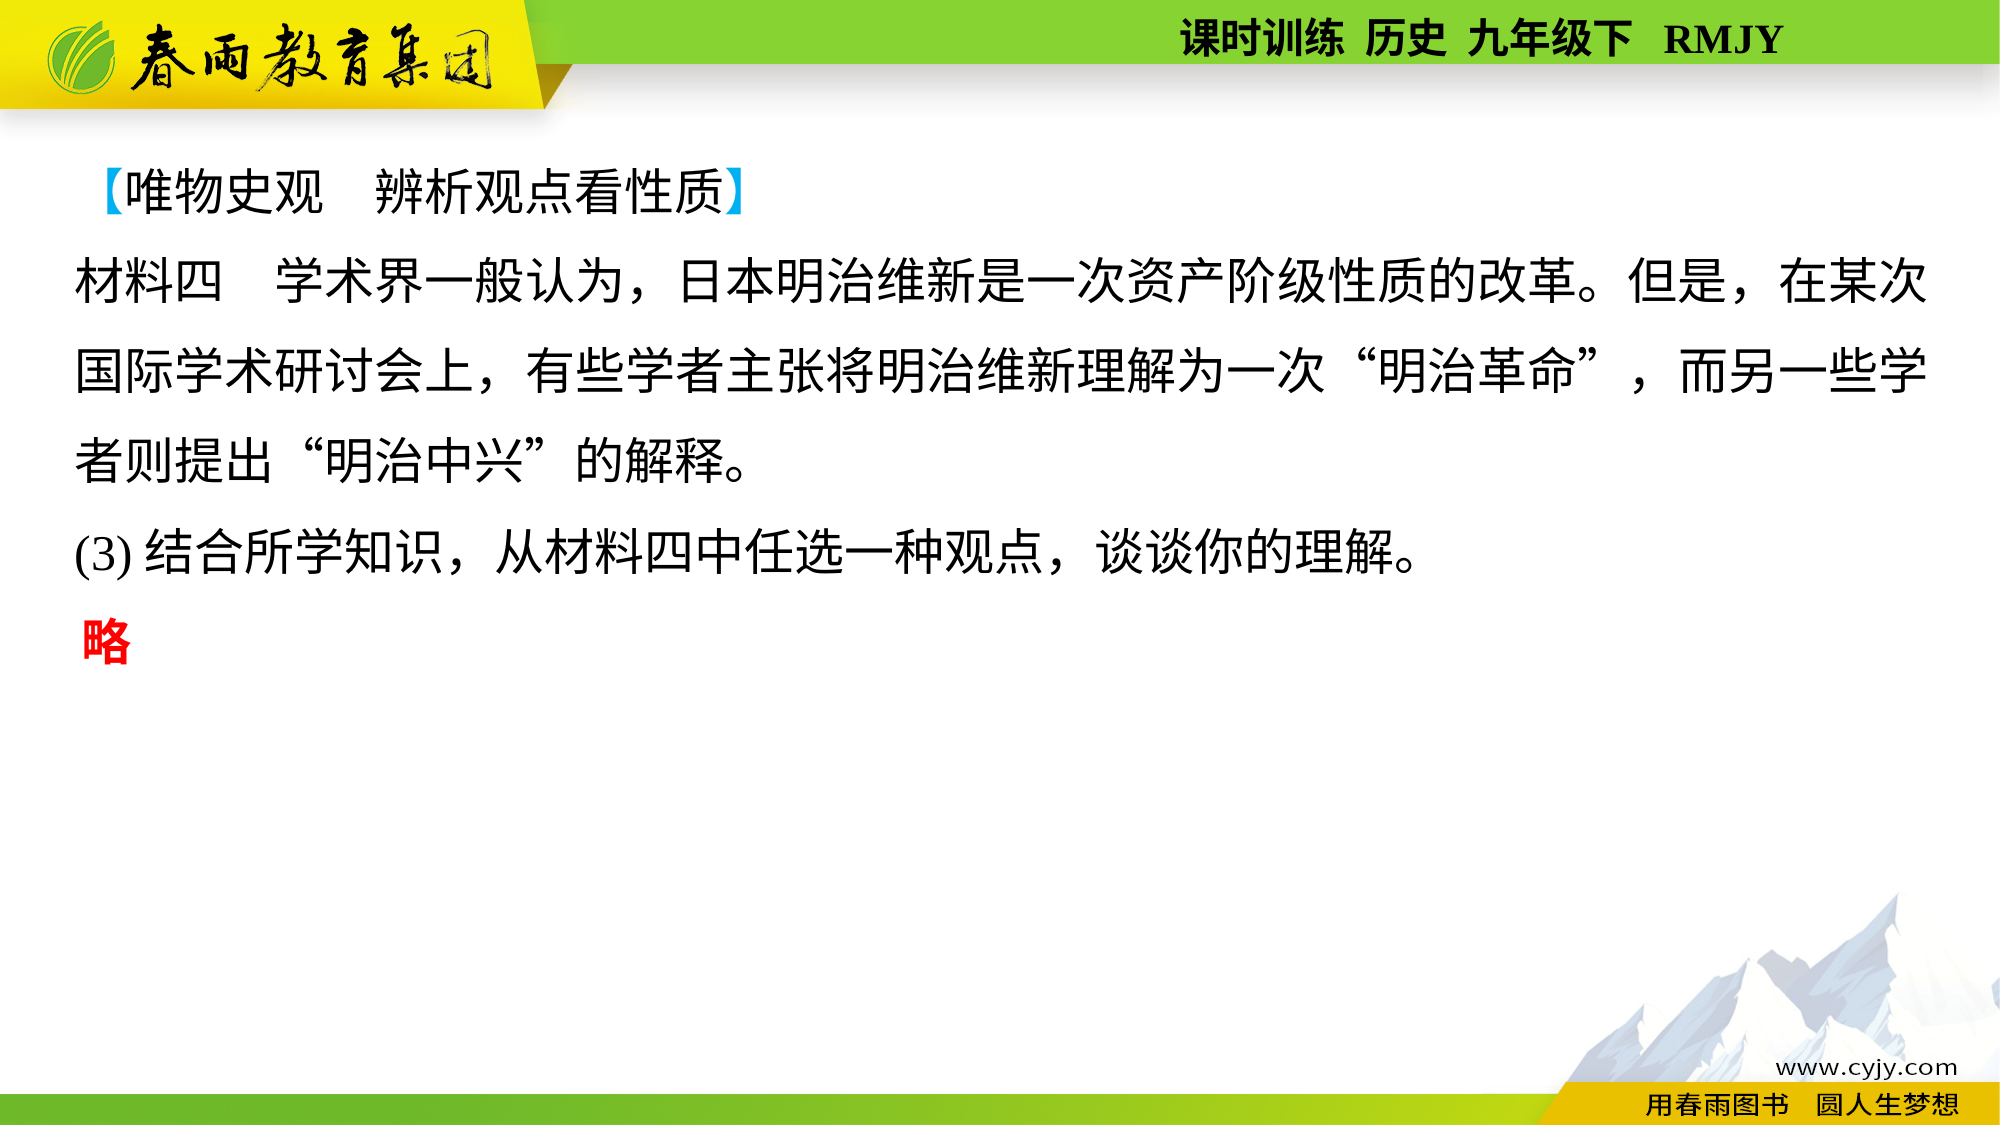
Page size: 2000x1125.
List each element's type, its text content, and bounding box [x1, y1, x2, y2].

picture [0, 0, 2000, 1125]
list 【唯物史观 辨析观点看性质】 材料四 学术界一般认为，日本明治维新是一次资产阶级性质的改革。但是，在某次国际学术研讨会上，有些学者主张将明治维新理解为一次“明治革命”，而另一些学者则提出“明治中兴”的解释。 (3)结合所学知识，从材料四中任选一种观点，谈谈你的理解。 [59, 122, 1944, 581]
text_box 略 [67, 572, 147, 678]
